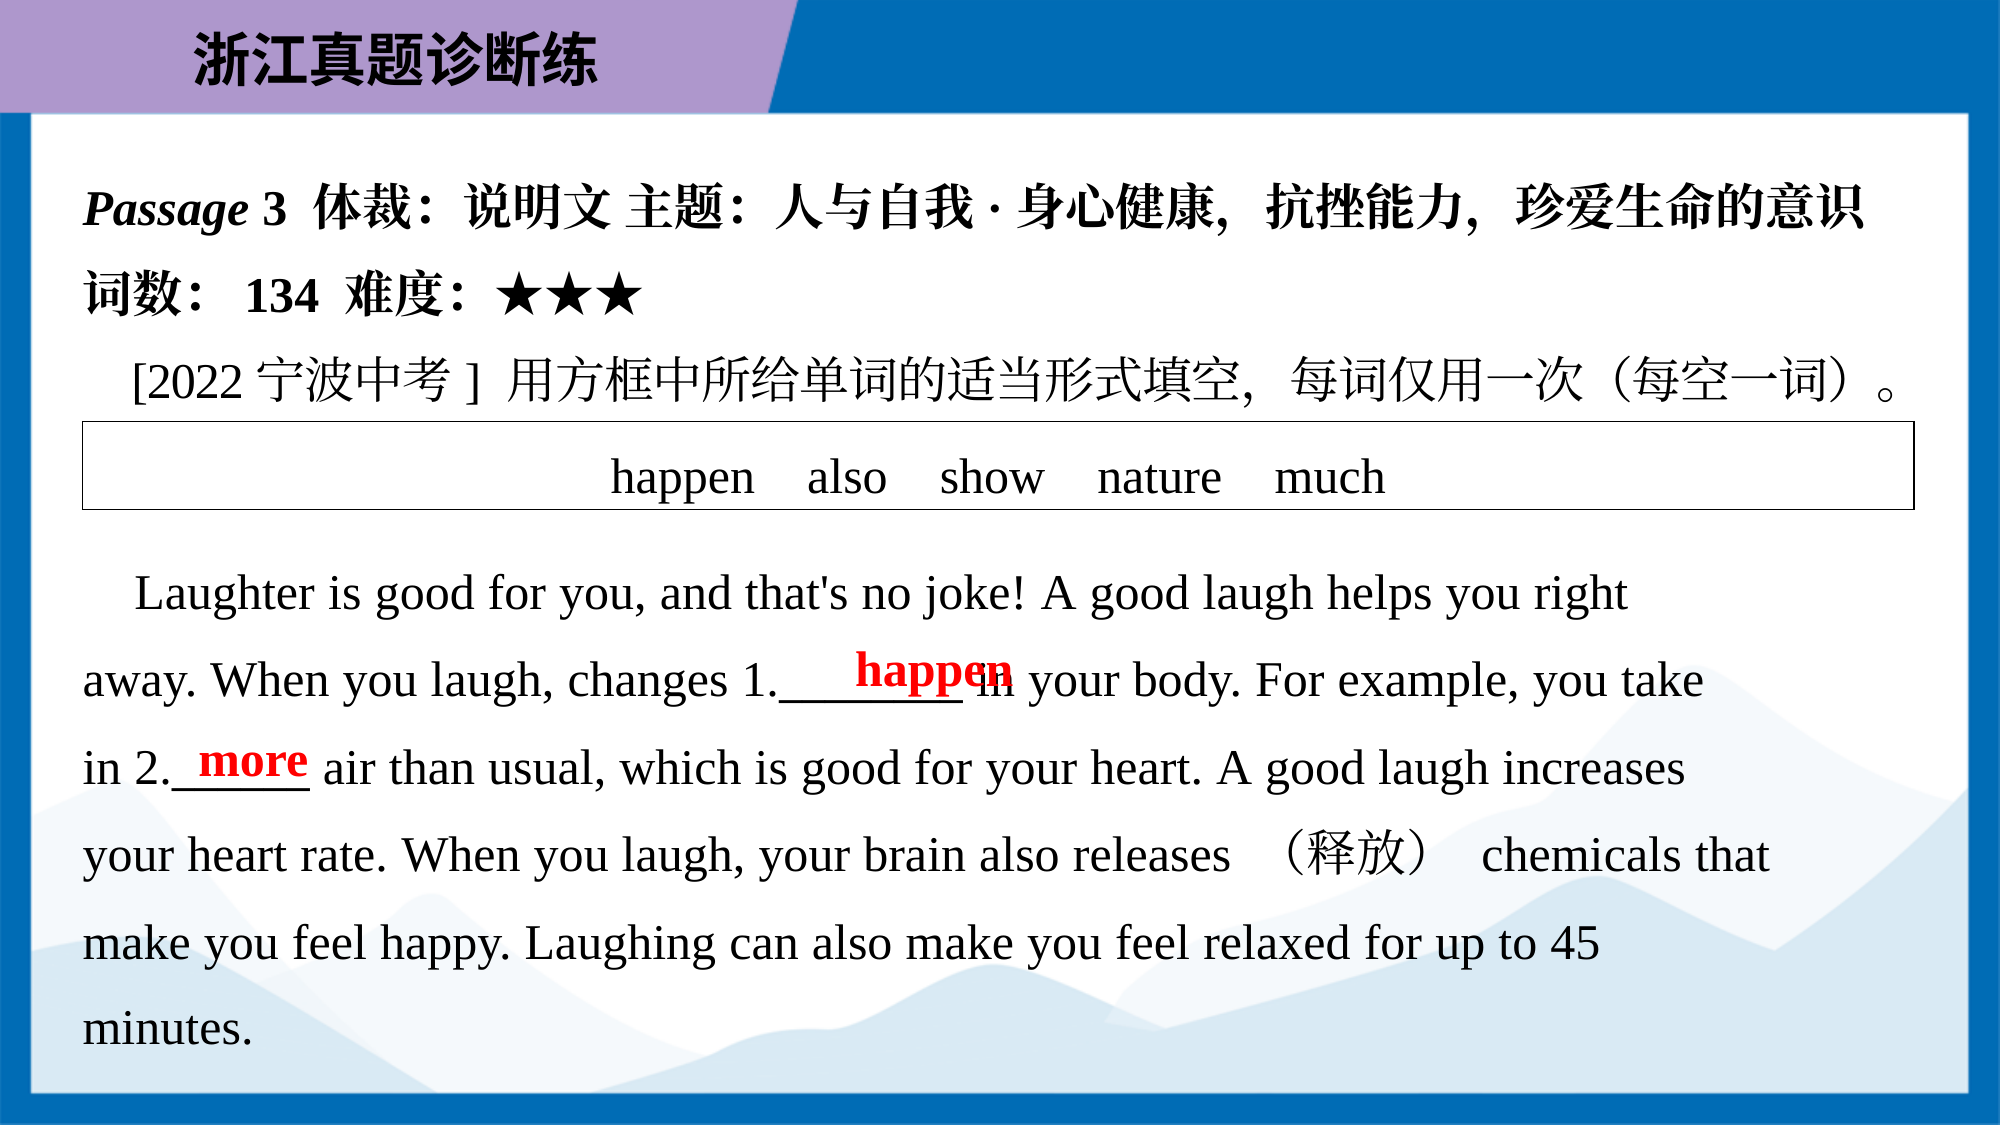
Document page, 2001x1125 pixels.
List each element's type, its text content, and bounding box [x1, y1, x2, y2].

text_box more [180, 701, 327, 778]
picture [0, 0, 2000, 1125]
text_box Laughter is good for you, and that's no joke! A good laugh helps you right away. When you laugh, changes 1.________ in your body. For example, you take in 2.______ air than usual, which is good for your heart. A good laugh increases your heart rate. When you laugh, your brain also releases （释放） chemicals that make you feel happy. Laughing can also make you feel relaxed for up to 45 minutes. [82, 531, 1917, 1047]
text_box happen [836, 611, 1032, 689]
table_header happen also show nature much [83, 422, 1913, 509]
text_box Passage 3 体裁：说明文 主题：人与自我·身心健康，抗挫能力，珍爱生命的意识 词数：134 难度：★★★ [2022宁波中考] 用方框中所给单词的适当形式填空，每词仅用一次（每空一词）。 [82, 147, 1917, 399]
